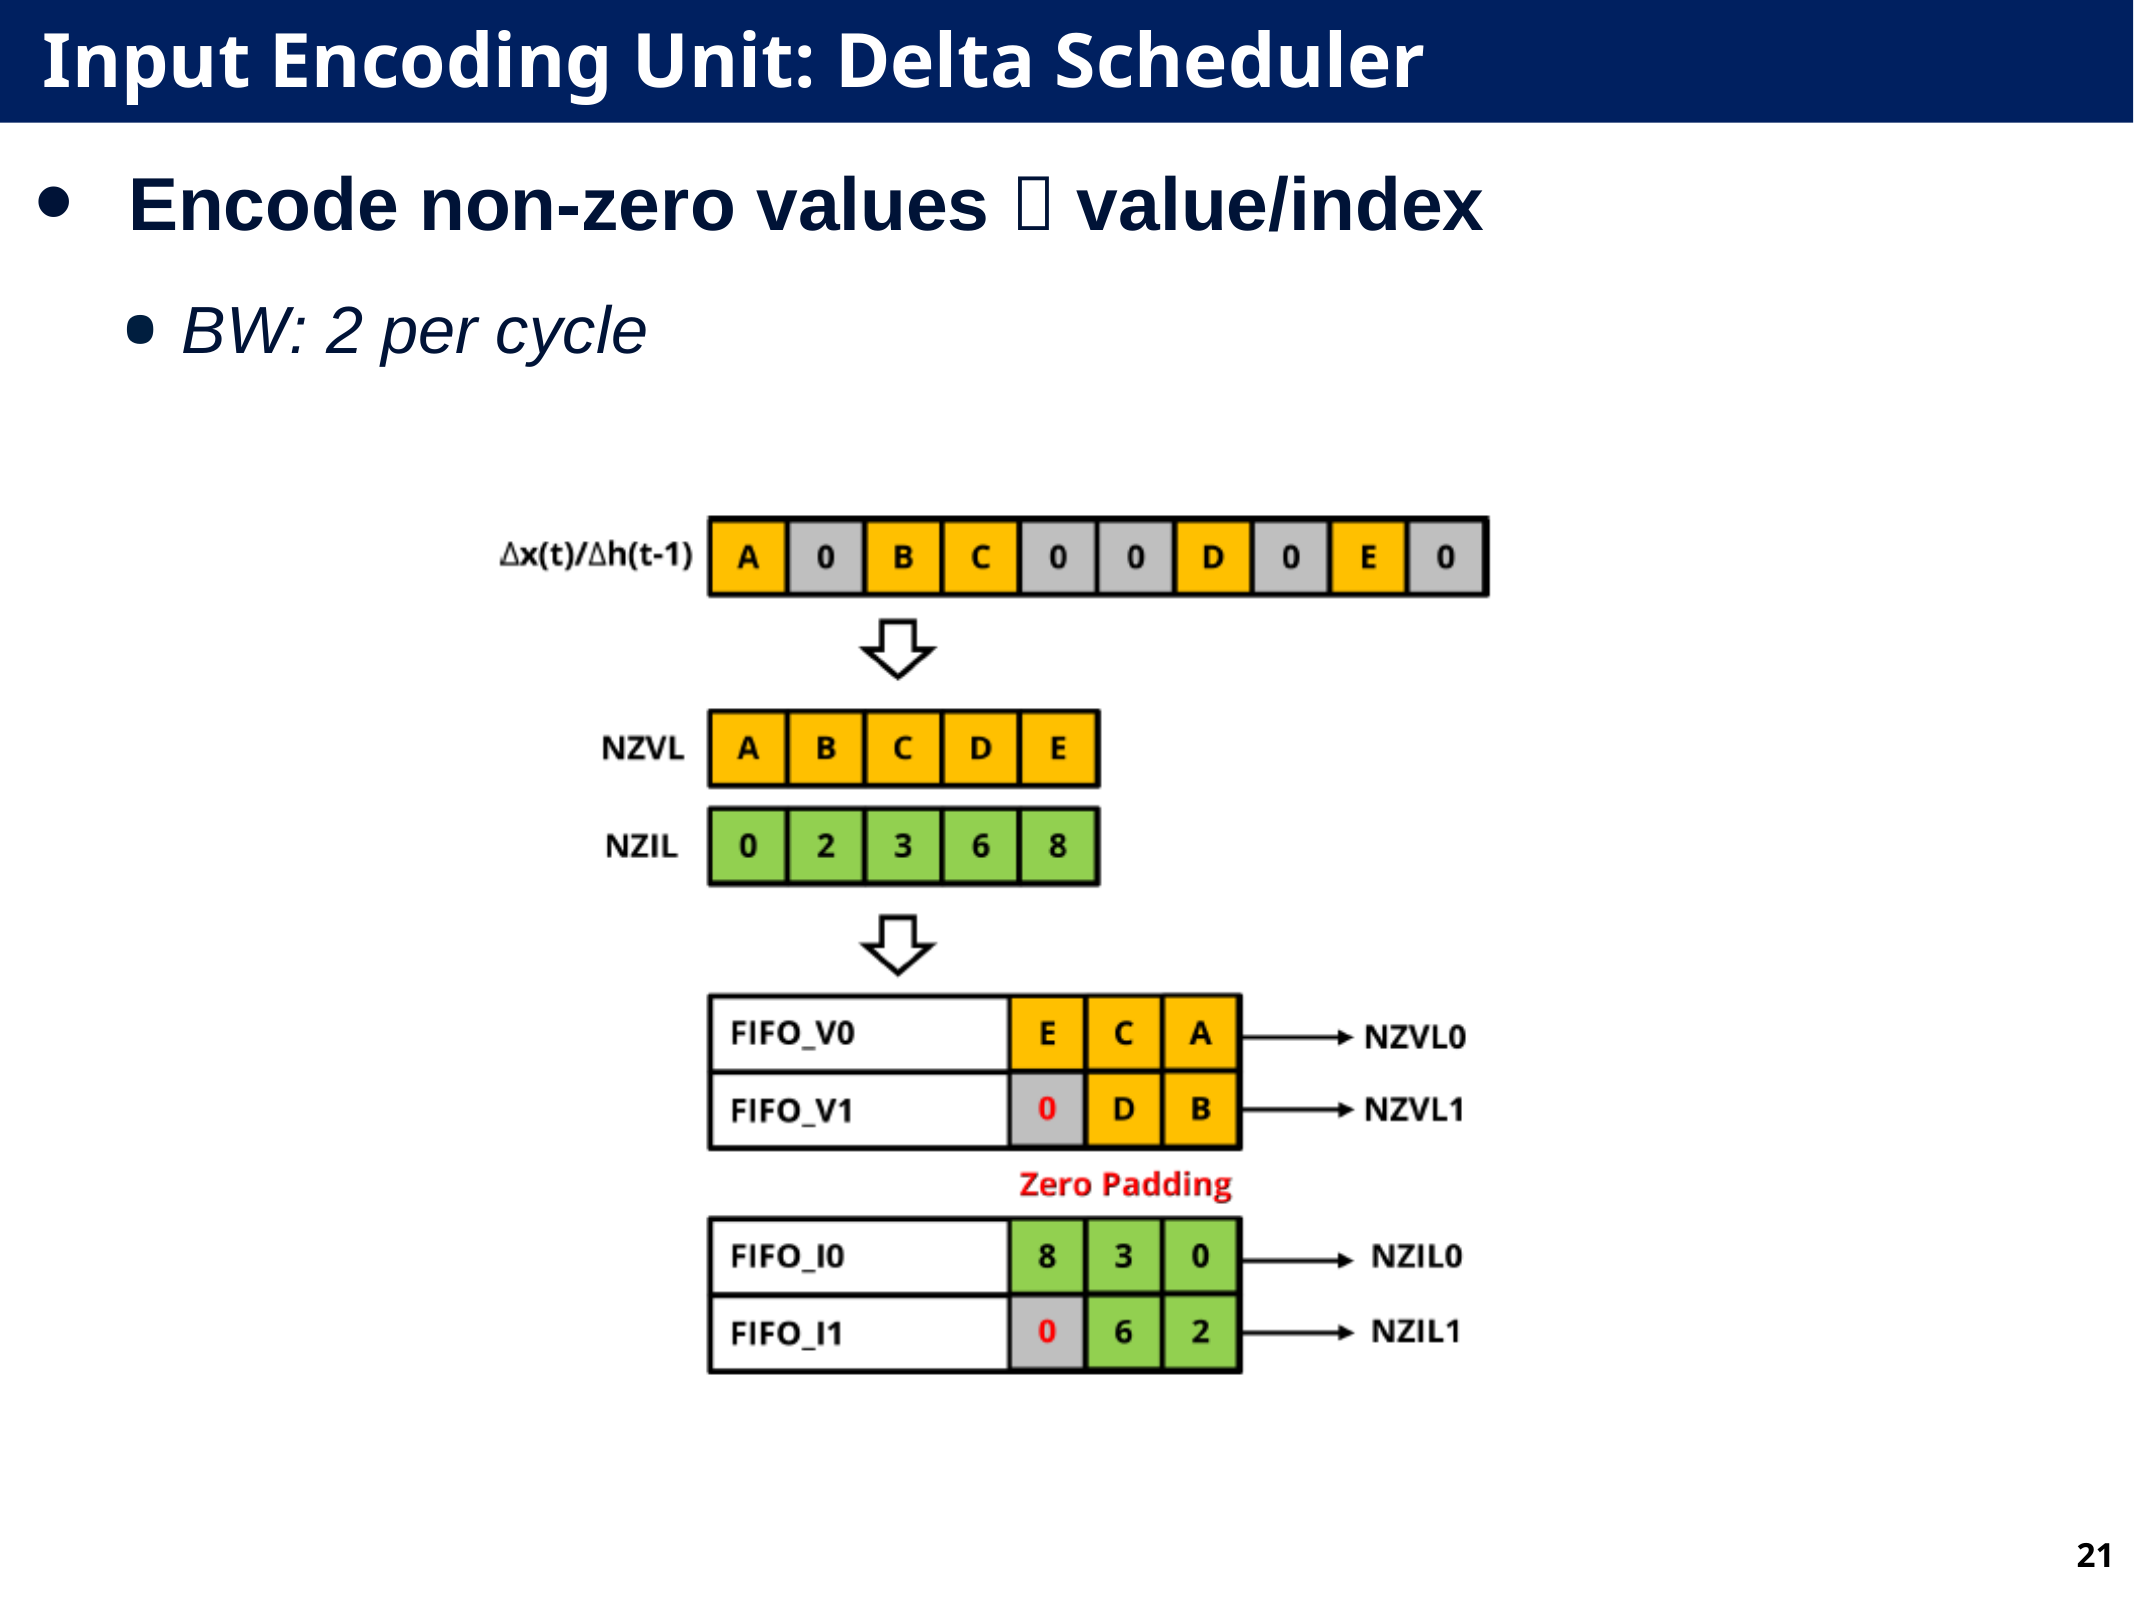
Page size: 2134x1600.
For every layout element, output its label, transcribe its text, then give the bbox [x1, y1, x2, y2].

list Encode non-zero values  value/index BW: 2 per cycle [34, 155, 2112, 1401]
picture [454, 496, 1547, 1401]
title Input Encoding Unit: Delta Scheduler [0, 0, 2134, 123]
slide_number 21 [1632, 1514, 2130, 1600]
